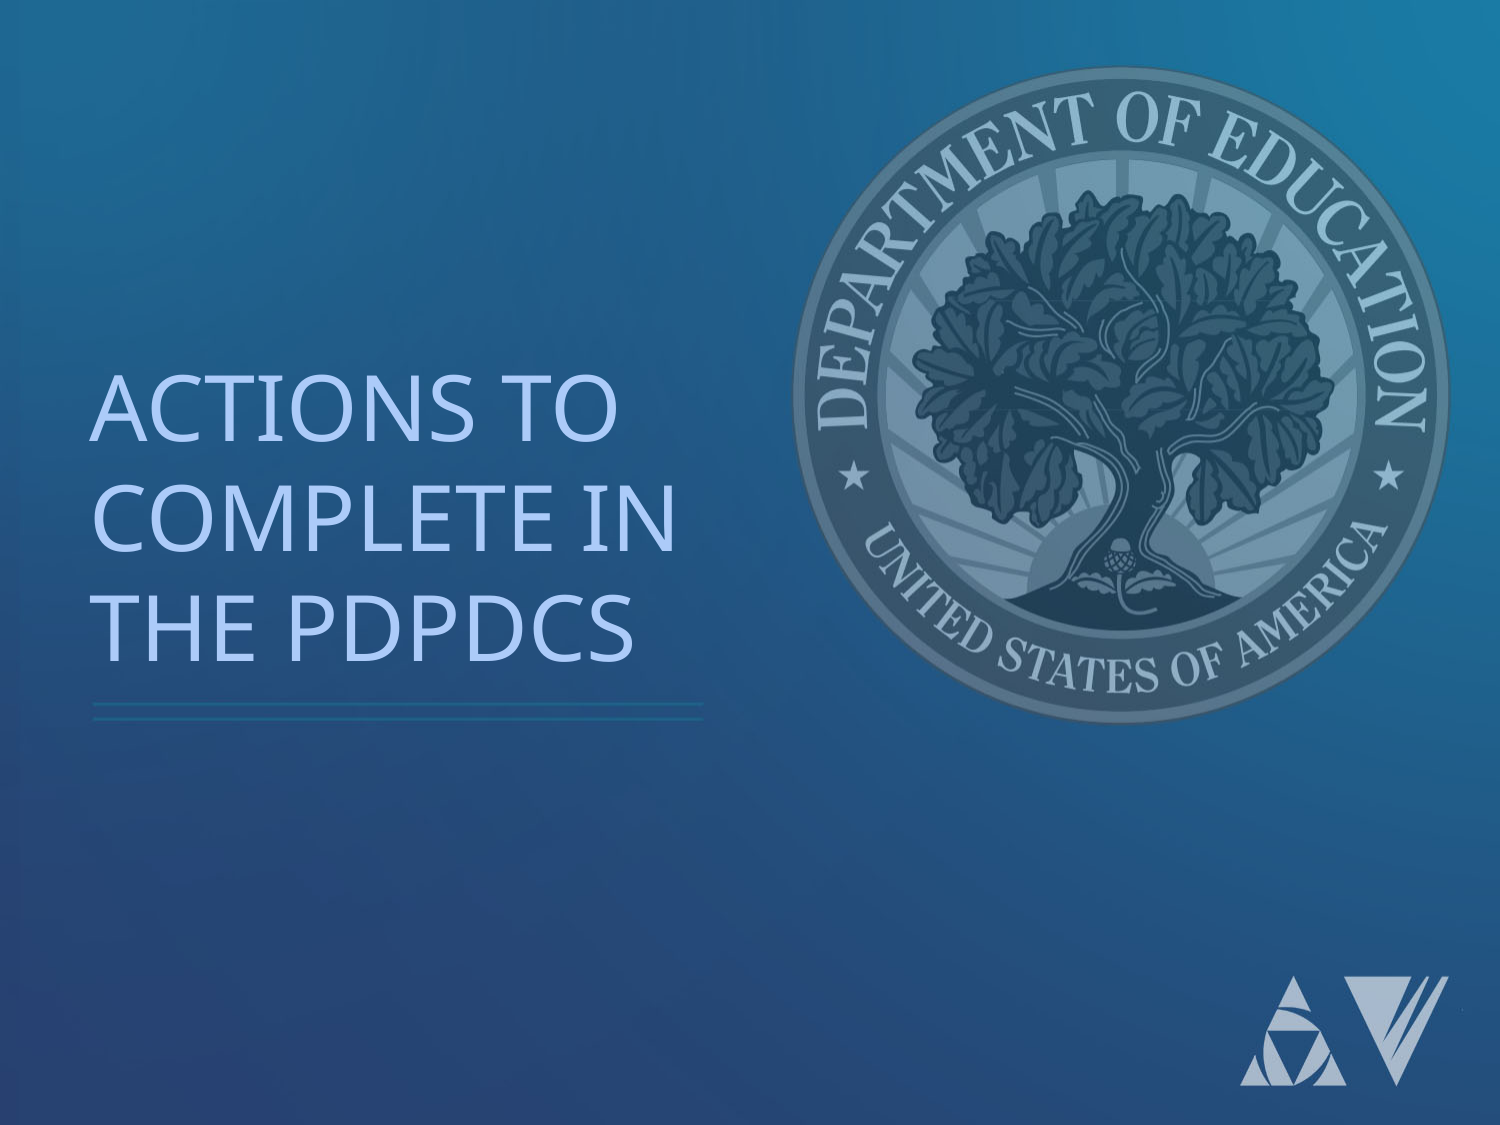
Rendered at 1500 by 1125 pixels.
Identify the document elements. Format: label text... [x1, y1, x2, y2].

title Actions to complete in the PDPDCS [75, 187, 713, 688]
picture [0, 0, 1500, 1125]
